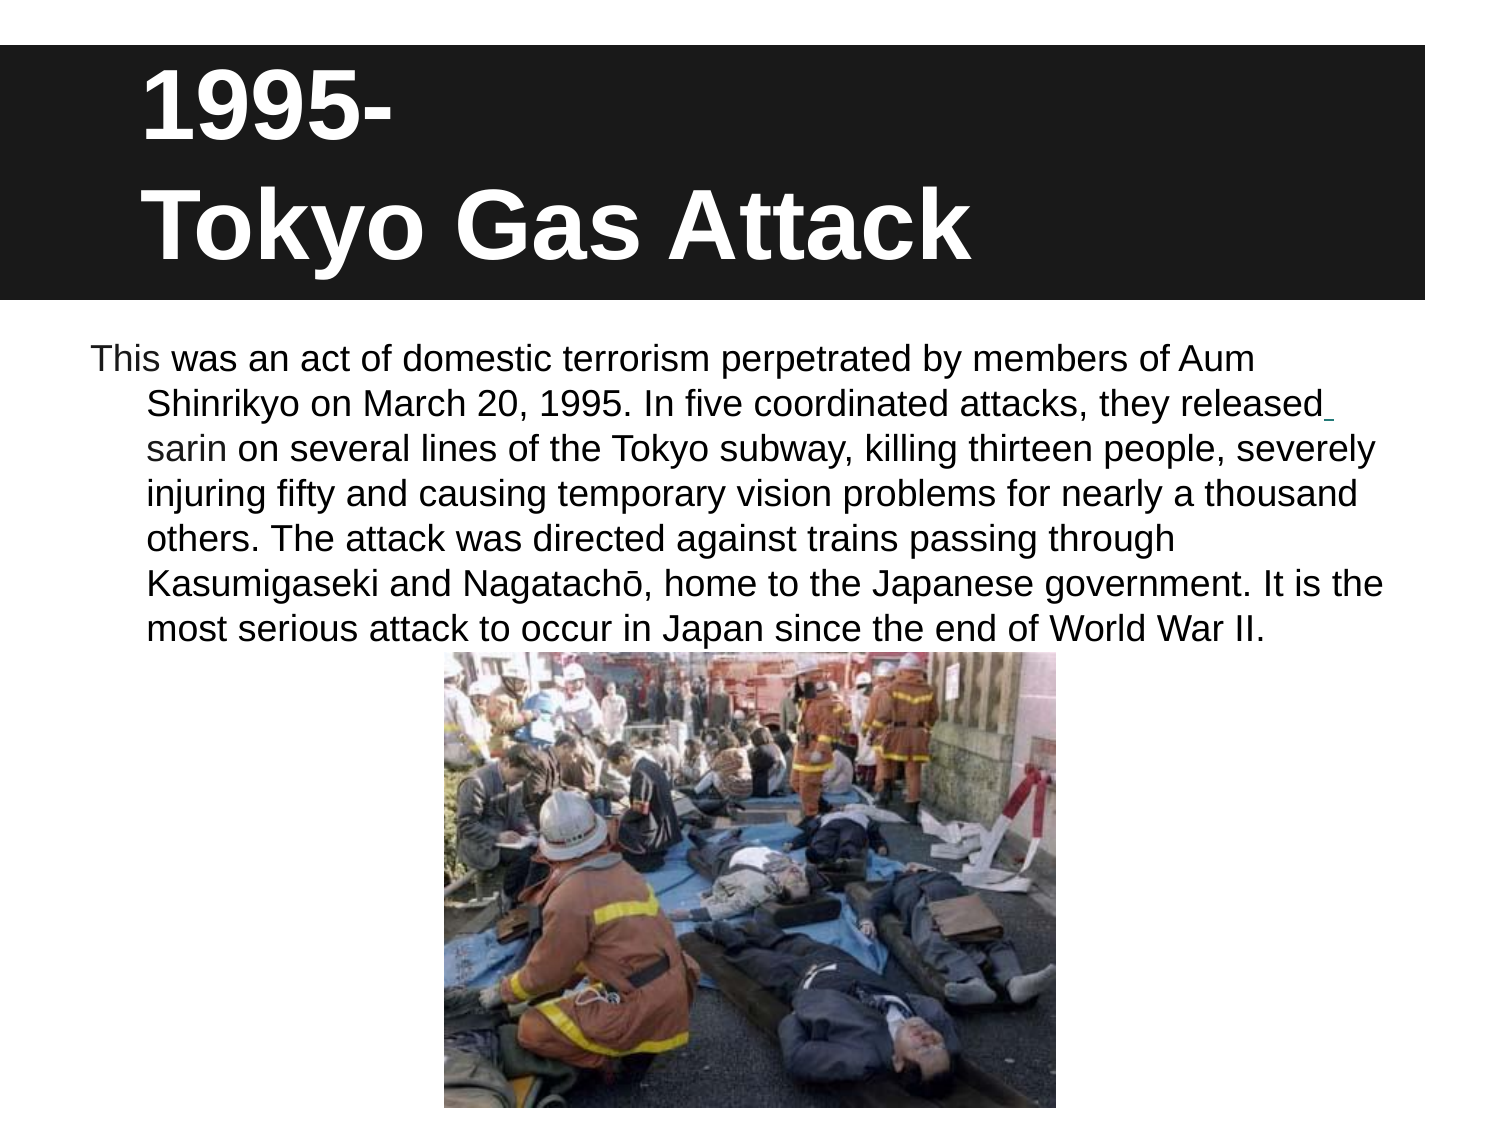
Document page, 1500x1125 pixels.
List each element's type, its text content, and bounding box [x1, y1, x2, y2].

text_box [444, 652, 1056, 1108]
title 1995- Tokyo Gas Attack [75, 45, 1425, 295]
list This was an act of domestic terrorism perpetrated by members of Aum Shinrikyo on March 20, 1995. In five coordinated attacks, they released sarin on several lines of the Tokyo subway, killing thirteen people, severely injuring fifty and causing temporary vision problems for nearly a thousand others. The attack was directed against trains passing through Kasumigaseki and Nagatachō, home to the Japanese government. It is the most serious attack to occur in Japan since the end of World War II. [75, 319, 1425, 1078]
